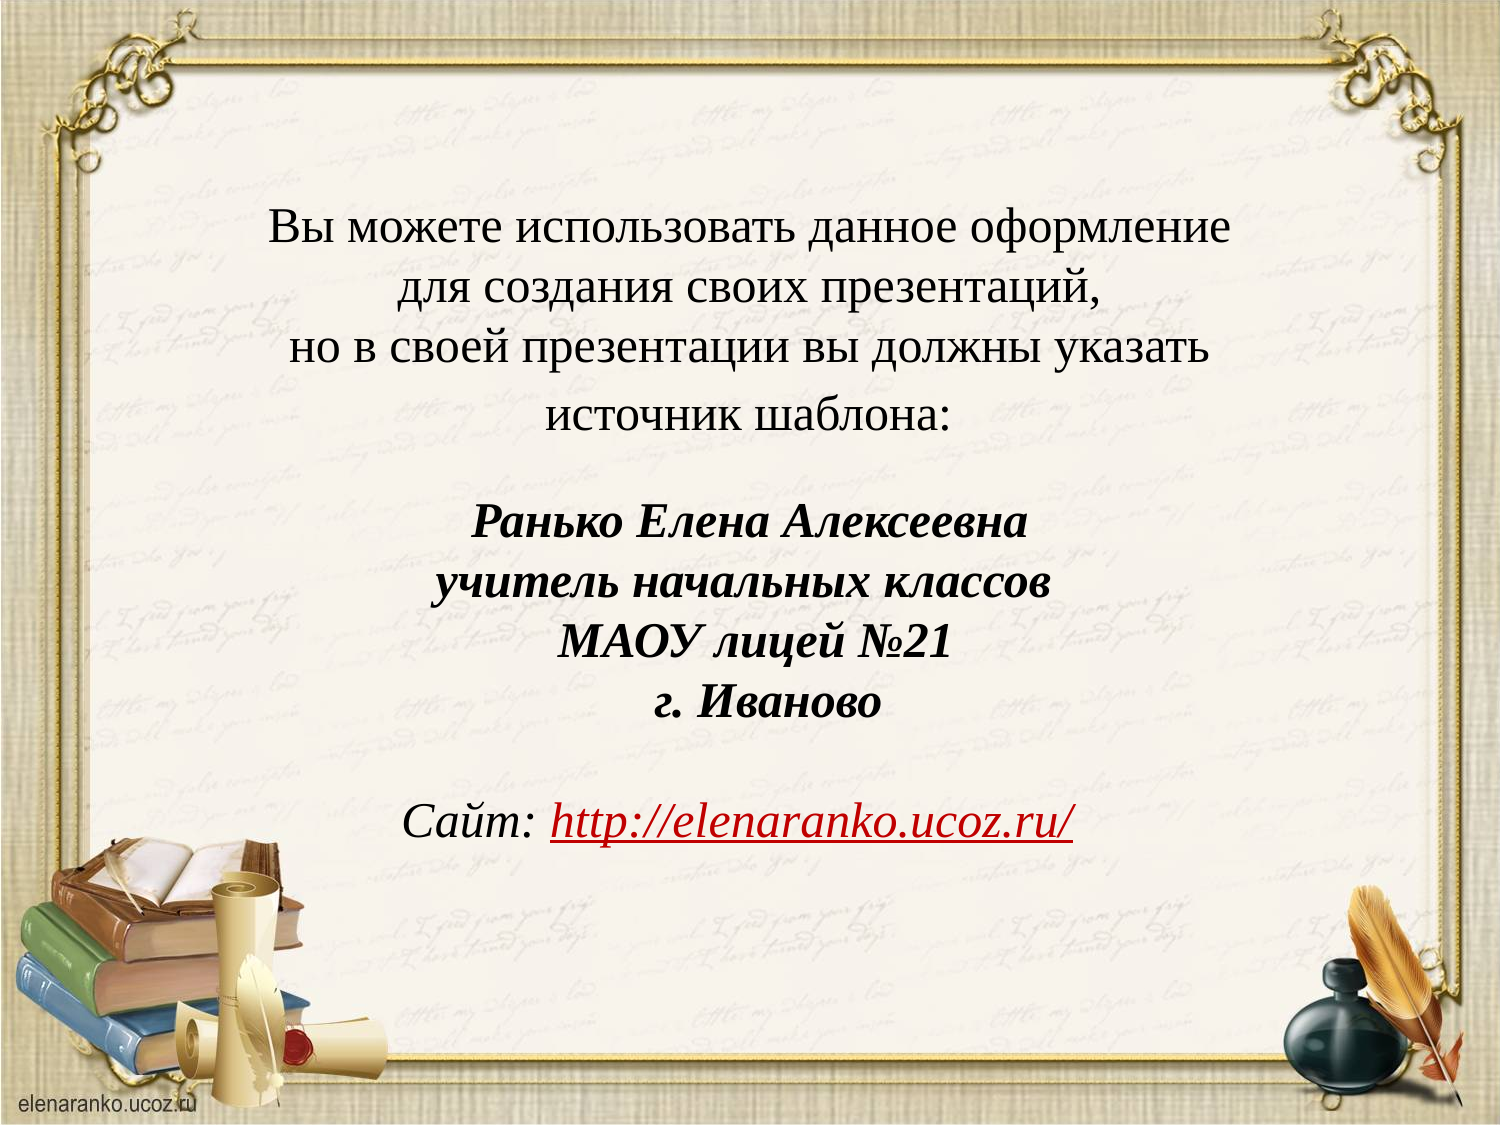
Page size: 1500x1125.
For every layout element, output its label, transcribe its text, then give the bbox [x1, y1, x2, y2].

text_box Вы можете использовать данное оформление для создания своих презентаций, но в своей презентации вы должны указать источник шаблона: Ранько Елена Алексеевна учитель начальных классов МАОУ лицей №21 г. Иваново Сайт: http://elenaranko.ucoz.ru/ [88, 184, 1424, 855]
picture [0, 0, 1500, 1125]
